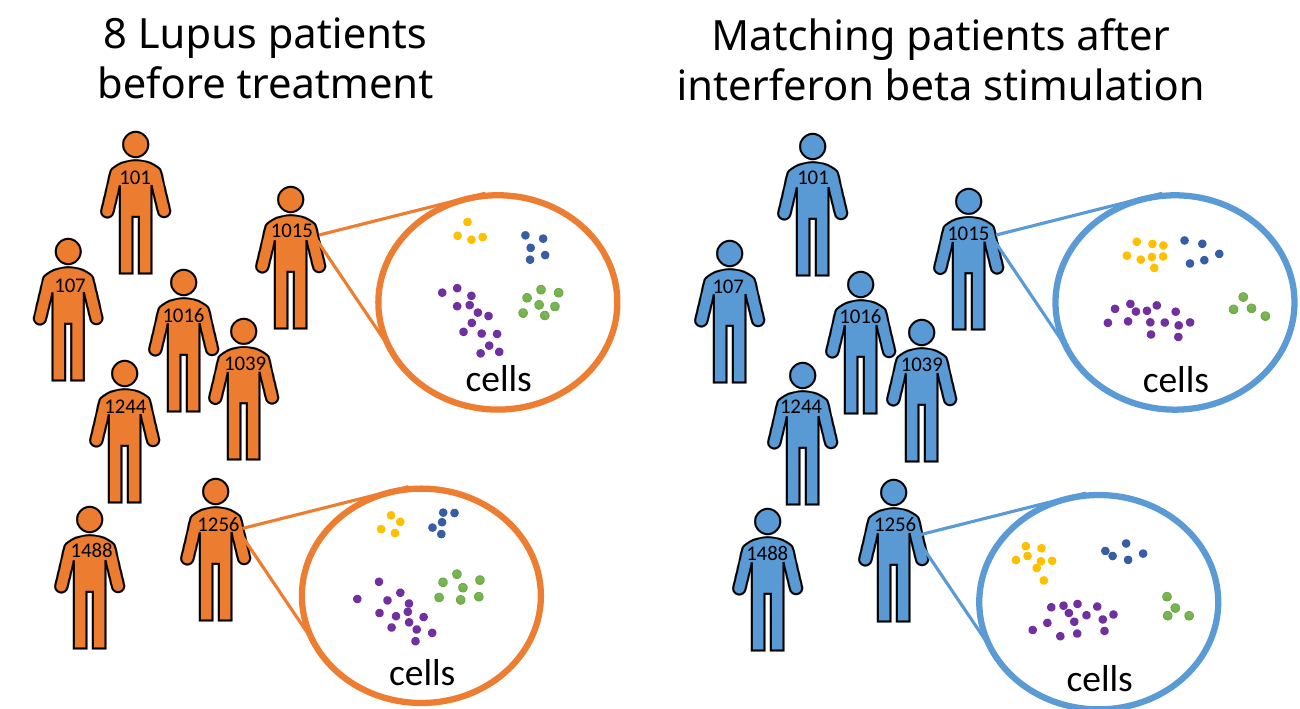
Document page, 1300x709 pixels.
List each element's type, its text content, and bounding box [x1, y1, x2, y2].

picture [654, 129, 1044, 655]
text_box cells [374, 640, 471, 701]
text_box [995, 193, 1163, 236]
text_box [428, 508, 459, 539]
text_box cells [1051, 646, 1148, 707]
text_box cells [450, 347, 547, 407]
text_box [394, 194, 619, 402]
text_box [521, 231, 550, 264]
text_box [1143, 407, 1207, 411]
text_box [317, 487, 542, 696]
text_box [516, 286, 566, 321]
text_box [1180, 236, 1224, 268]
text_box [393, 701, 450, 705]
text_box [426, 297, 517, 345]
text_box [1122, 237, 1168, 273]
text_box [432, 569, 486, 607]
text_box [376, 510, 405, 538]
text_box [1011, 541, 1057, 585]
text_box cells [1128, 347, 1225, 407]
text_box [993, 239, 1073, 357]
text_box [917, 538, 997, 657]
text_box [239, 532, 320, 651]
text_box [318, 193, 485, 236]
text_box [1161, 593, 1195, 621]
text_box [351, 584, 442, 638]
text_box 8 Lupus patients before treatment [63, 0, 468, 115]
text_box [466, 407, 529, 411]
text_box Matching patients after interferon beta stimulation [655, 1, 1226, 116]
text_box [242, 486, 409, 529]
picture [0, 127, 366, 653]
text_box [316, 239, 396, 357]
text_box [1071, 194, 1296, 403]
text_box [919, 493, 1086, 535]
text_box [1100, 539, 1148, 565]
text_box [1103, 297, 1194, 345]
text_box [995, 493, 1220, 702]
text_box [1027, 597, 1118, 644]
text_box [1229, 293, 1271, 319]
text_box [453, 217, 487, 244]
